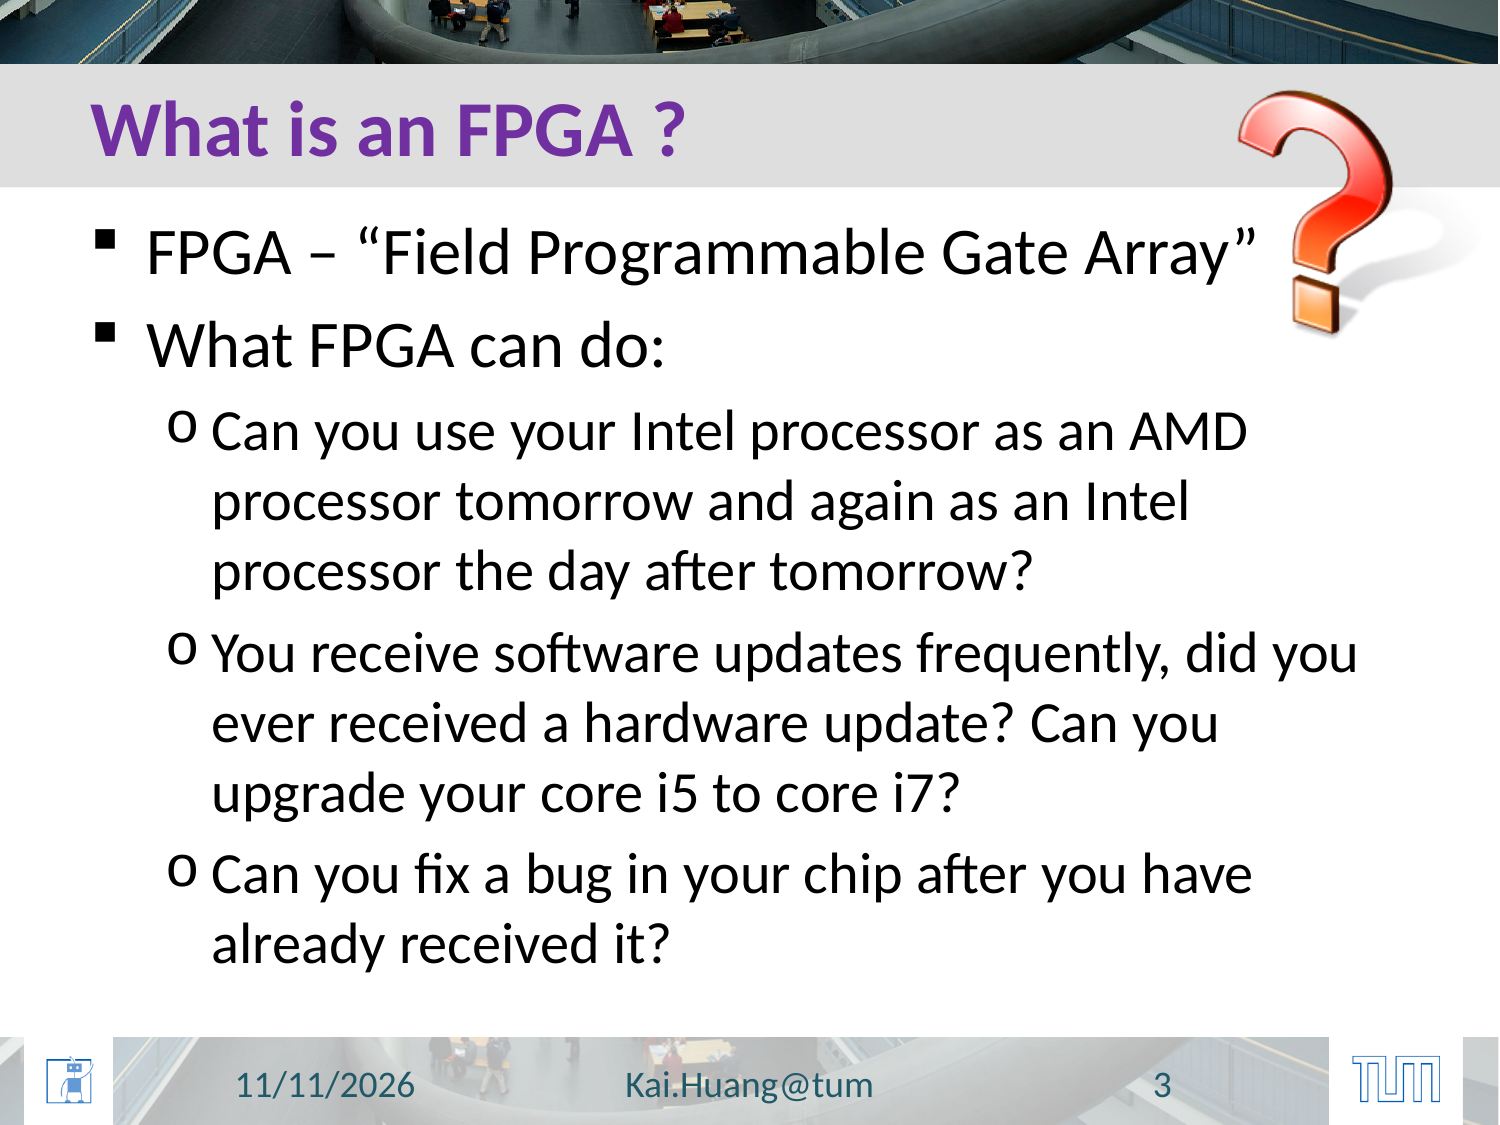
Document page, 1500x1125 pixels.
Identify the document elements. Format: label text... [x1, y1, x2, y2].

title What is an FPGA ? [75, 62, 1425, 188]
picture [0, 1032, 1500, 1125]
picture [1199, 74, 1482, 357]
list FPGA – “Field Programmable Gate Array” What FPGA can do: Can you use your Intel processor as an AMD processor tomorrow and again as an Intel processor the day after tomorrow? You receive software updates frequently, did you ever received a hardware update? Can you upgrade your core i5 to core i7? Can you fix a bug in your chip after you have already received it? [75, 200, 1425, 1025]
slide_number 3 [1012, 1052, 1313, 1113]
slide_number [162, 1052, 488, 1113]
footer Kai.Huang@tum [512, 1052, 988, 1113]
picture [0, 0, 1500, 64]
